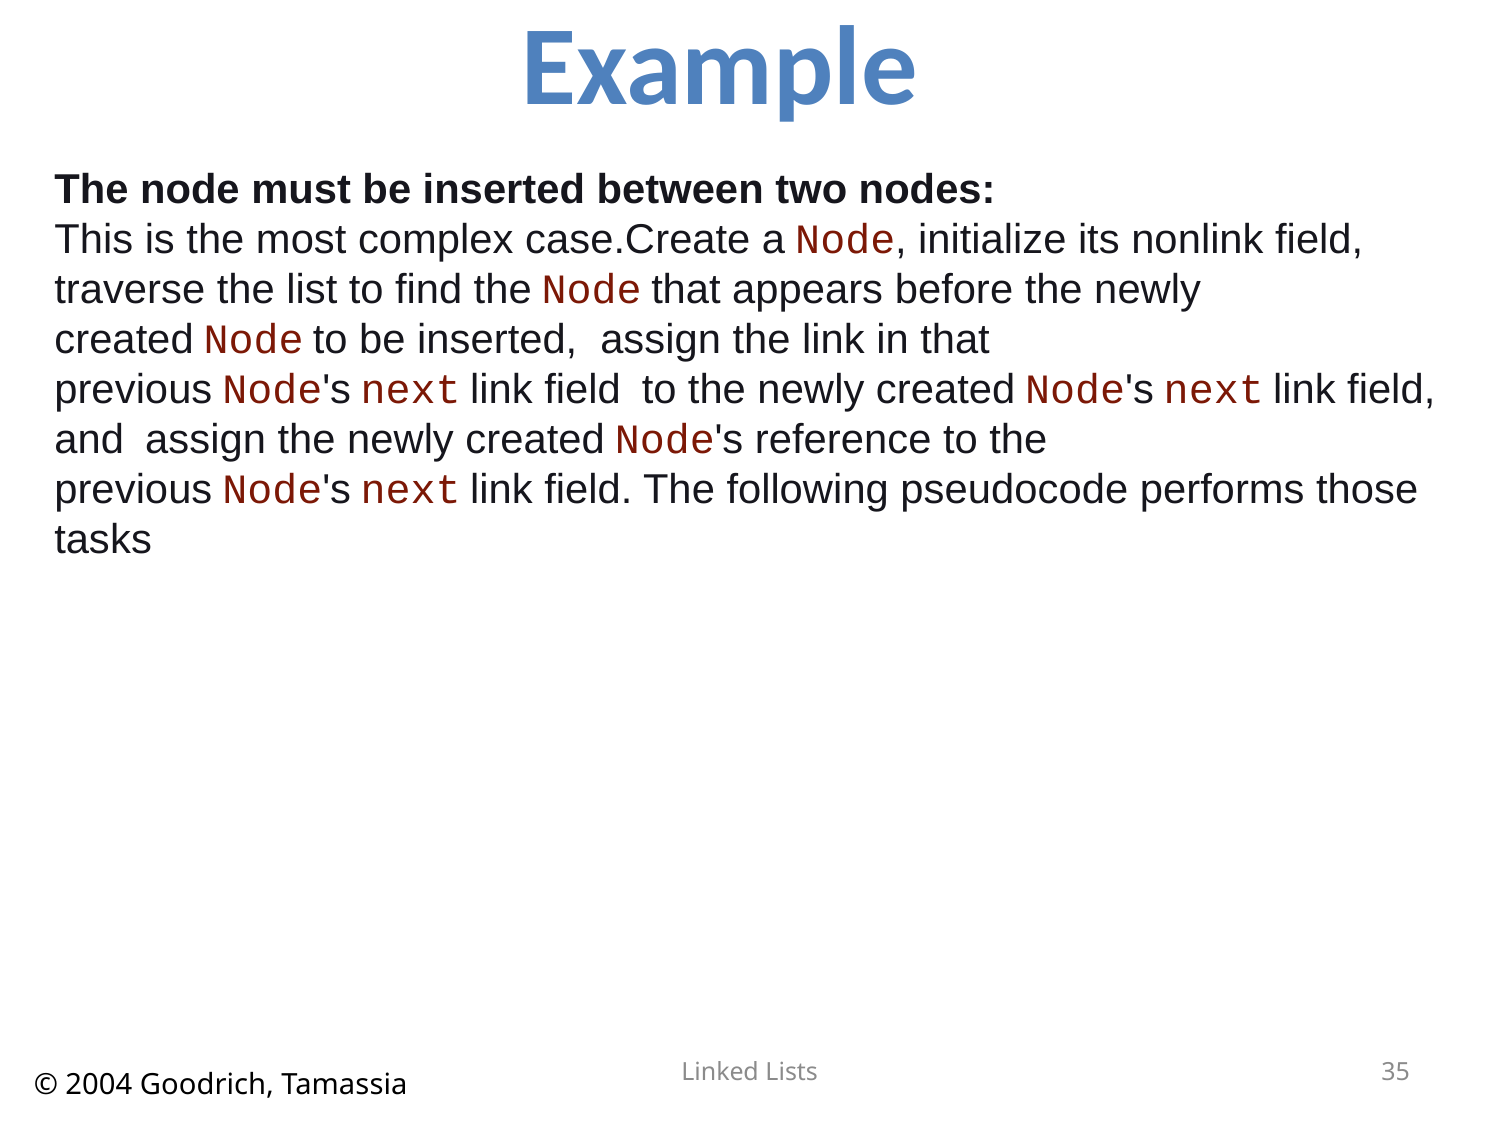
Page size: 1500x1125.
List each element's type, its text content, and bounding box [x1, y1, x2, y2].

slide_number 35 [1074, 1042, 1425, 1103]
title Example [63, 19, 1376, 100]
text_box The node must be inserted between two nodes: This is the most complex case.Create a Node, initialize its nonlink field, traverse the list to find the Node that appears before the newly created Node to be inserted, assign the link in that previous Node's next link field to the newly created Node's next link field, and assign the newly created Node's reference to the previous Node's next link field. The following pseudocode performs those tasks [39, 154, 1461, 570]
footer Linked Lists [512, 1042, 988, 1103]
